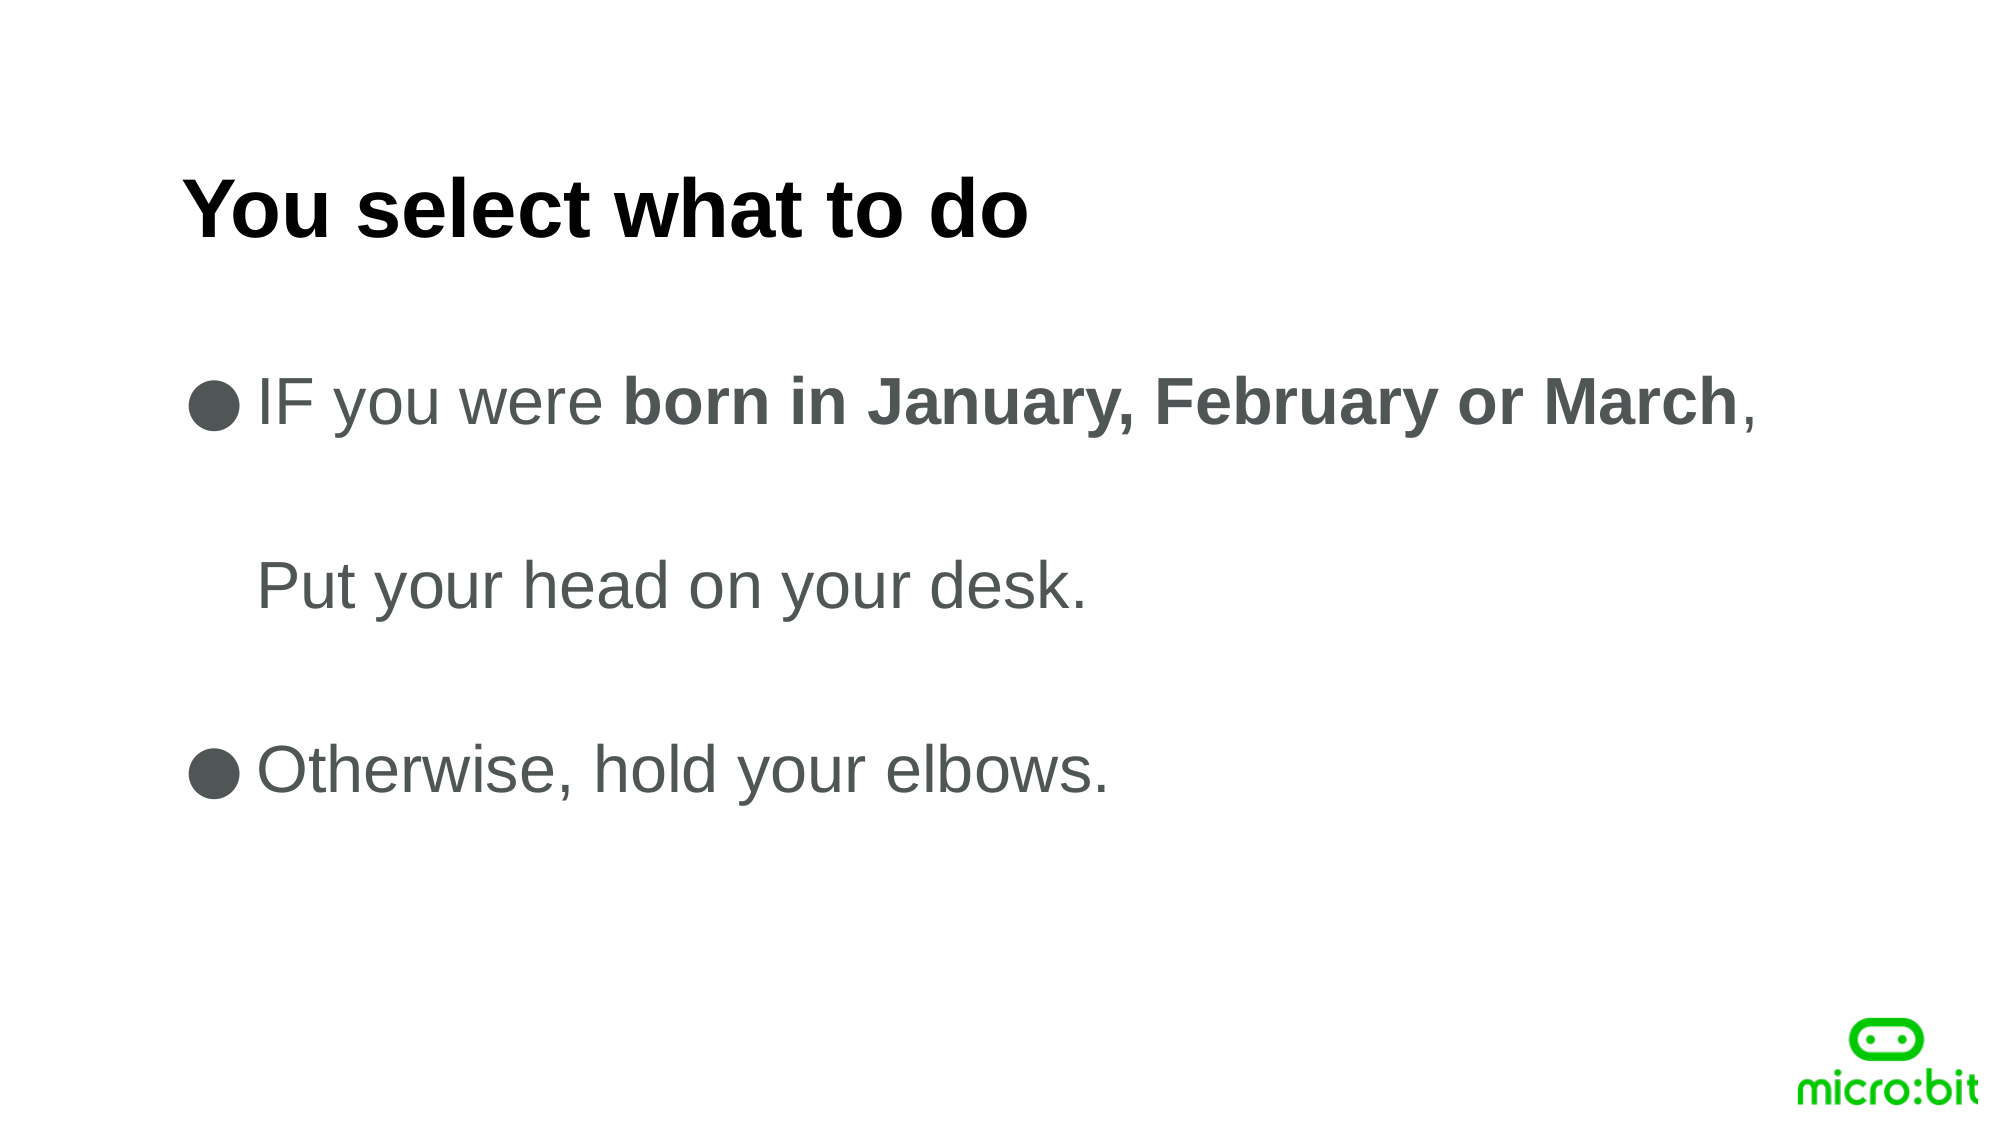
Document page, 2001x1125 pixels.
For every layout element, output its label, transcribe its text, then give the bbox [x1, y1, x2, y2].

picture [1797, 1017, 1978, 1106]
text_box You select what to do IF you were born in January, February or March, Put your head on your desk. Otherwise, hold your elbows. [166, 60, 1918, 884]
